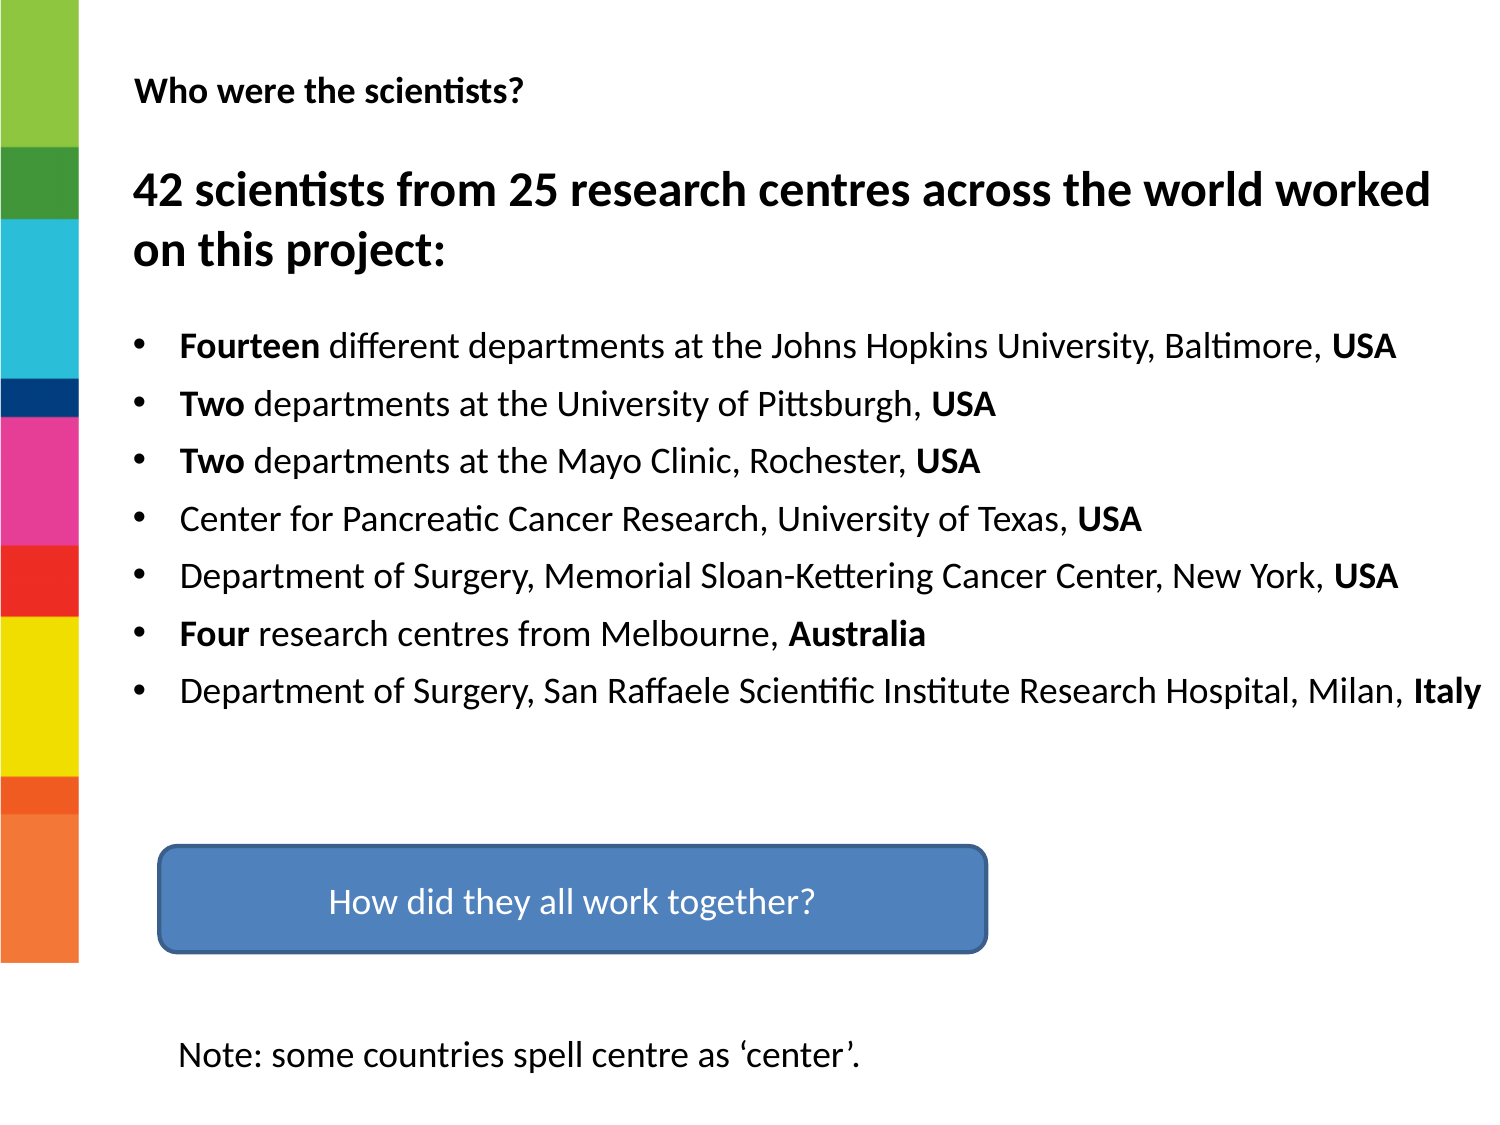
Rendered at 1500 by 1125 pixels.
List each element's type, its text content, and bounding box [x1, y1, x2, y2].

picture [1, 0, 78, 962]
text_box [730, 532, 770, 592]
text_box Note: some countries spell centre as ‘center’. [163, 1023, 877, 1083]
text_box How did they all work together? [157, 843, 989, 955]
text_box Who were the scientists? [119, 58, 541, 119]
text_box 42 scientists from 25 research centres across the world worked on this project: Fourteen different departments at the Johns Hopkins University, Baltimore, USA Two departments at the University of Pittsburgh, USA Two departments at the Mayo Clinic, Rochester, USA Center for Pancreatic Cancer Research, University of Texas, USA Department of Surgery, Memorial Sloan-Kettering Cancer Center, New York, USA Four research centres from Melbourne, Australia Department of Surgery, San Raffaele Scientific Institute Research Hospital, Milan, Italy [118, 148, 1500, 719]
